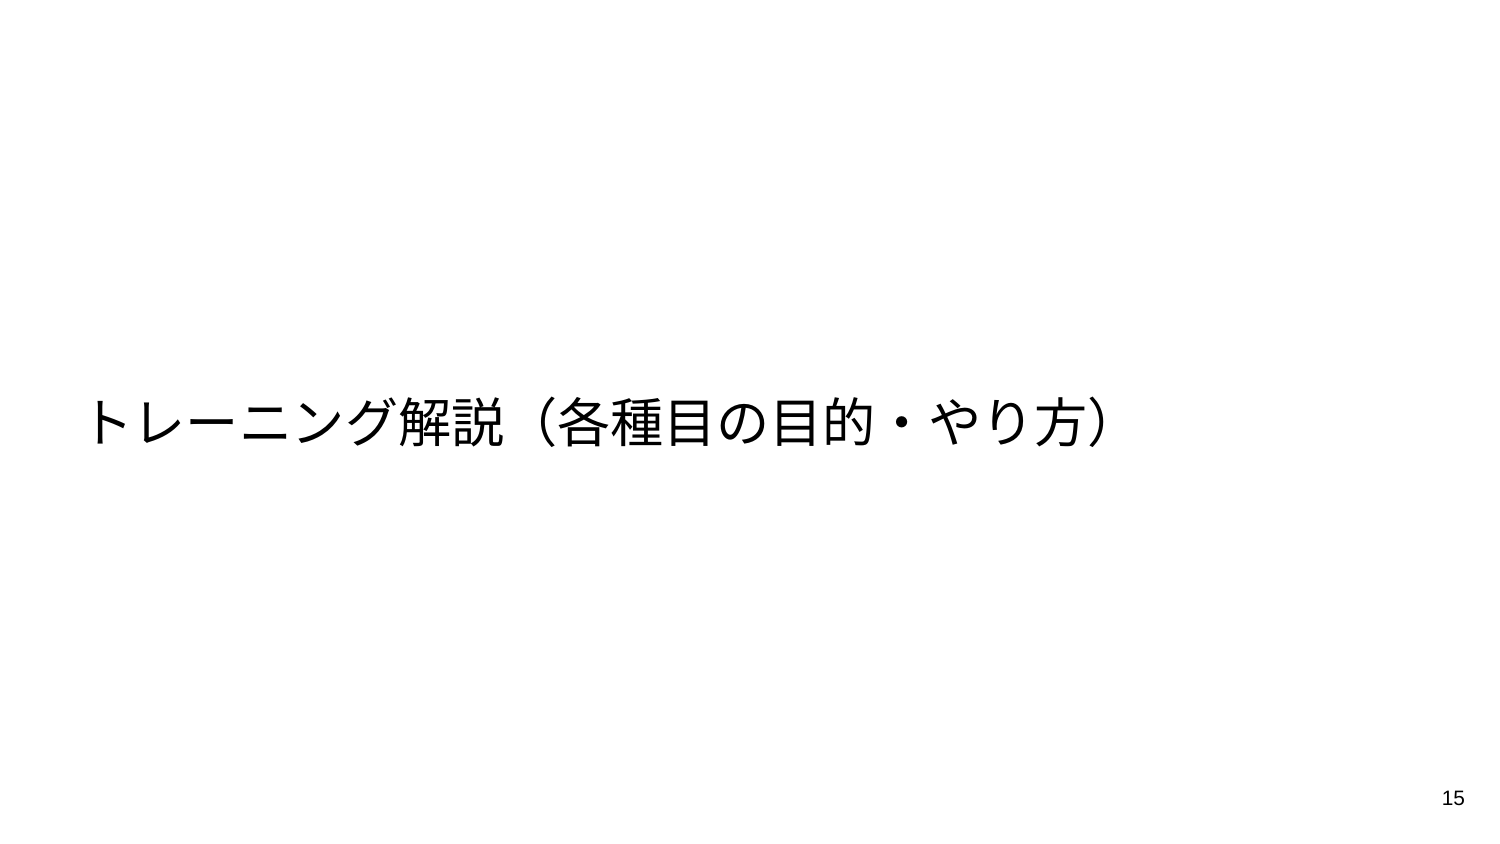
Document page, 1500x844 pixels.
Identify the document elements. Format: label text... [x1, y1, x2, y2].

slide_number 15 [1389, 764, 1480, 830]
title トレーニング解説（各種目の目的・やり方） [65, 374, 1463, 469]
